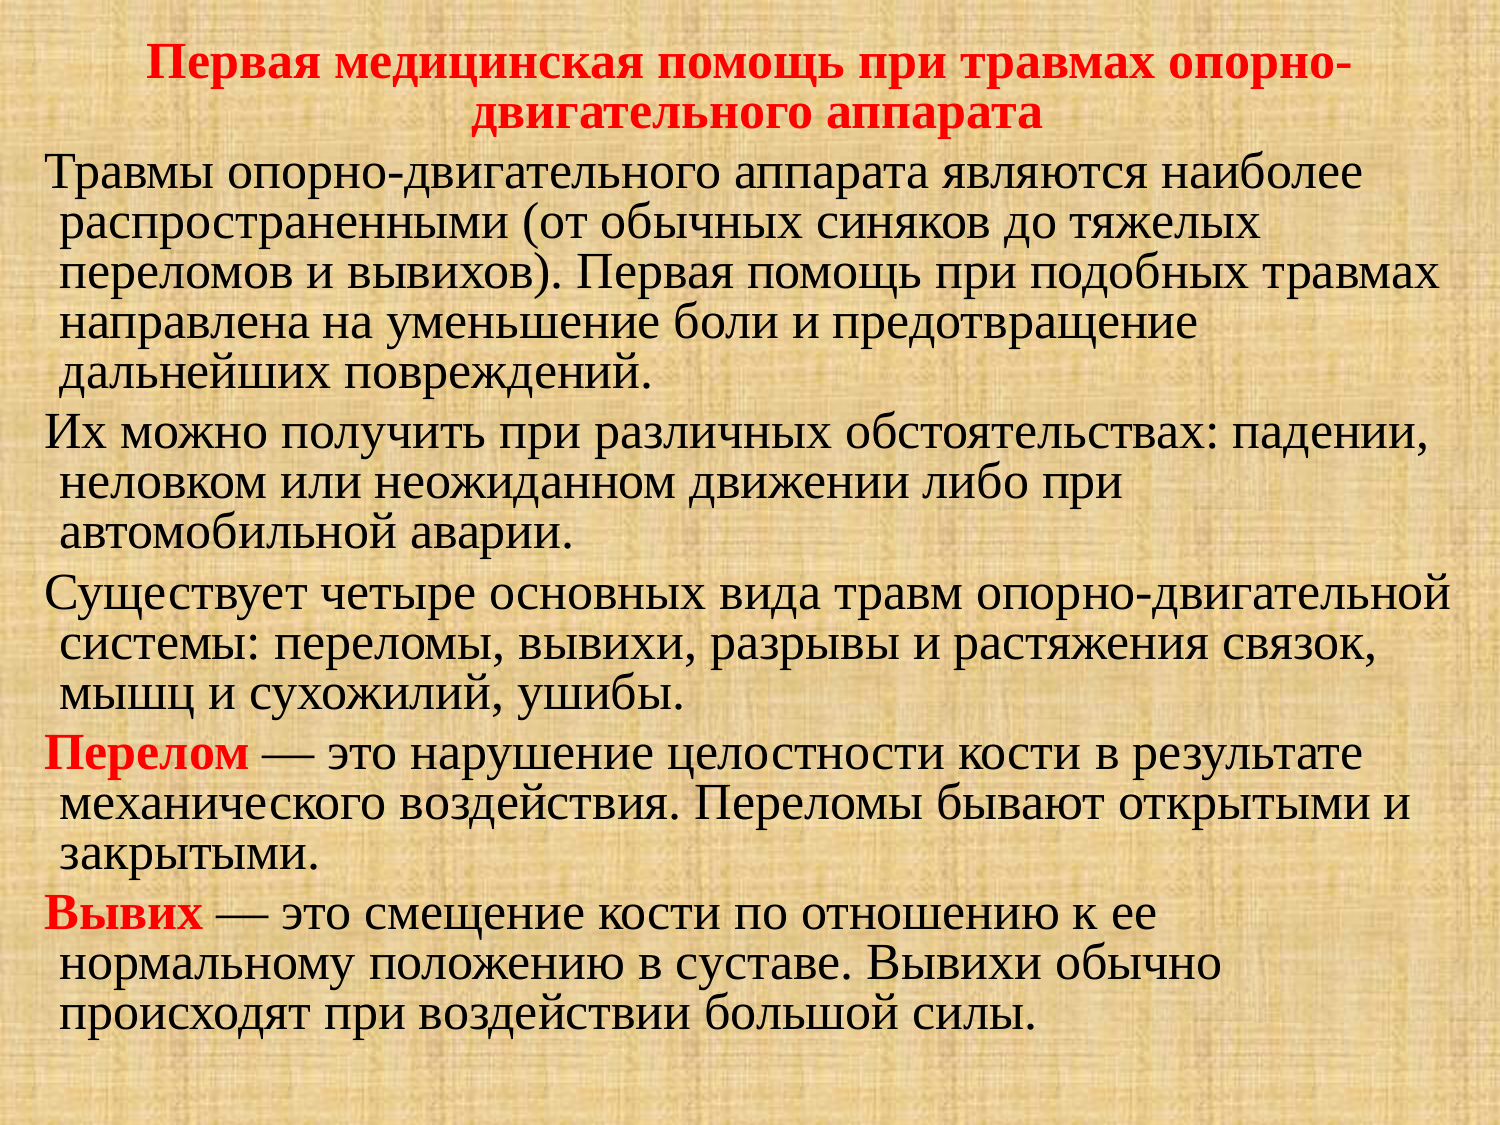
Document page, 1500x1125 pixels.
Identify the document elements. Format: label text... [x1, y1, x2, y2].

picture [0, 0, 1500, 1125]
list Первая медицинская помощь при травмах опорно-двигательного аппарата Травмы опорно-двигательного аппарата являются наиболее распространенными (от обычных синяков до тяжелых переломов и вывихов). Первая помощь при подобных травмах направлена на уменьшение боли и предотвращение дальнейших повреждений. Их можно получить при различных обстоятельствах: падении, неловком или неожиданном движении либо при автомобильной аварии. Существует четыре основных вида травм опорно-двигательной системы: переломы, вывихи, разрывы и растяжения связок, мышц и сухожилий, ушибы. Перелом — это нарушение целостности кости в результате механического воздействия. Переломы бывают открытыми и закрытыми. Вывих — это смещение кости по отношению к ее нормальному положению в суставе. Вывихи обычно происходят при воздействии большой силы. [29, 31, 1471, 1094]
